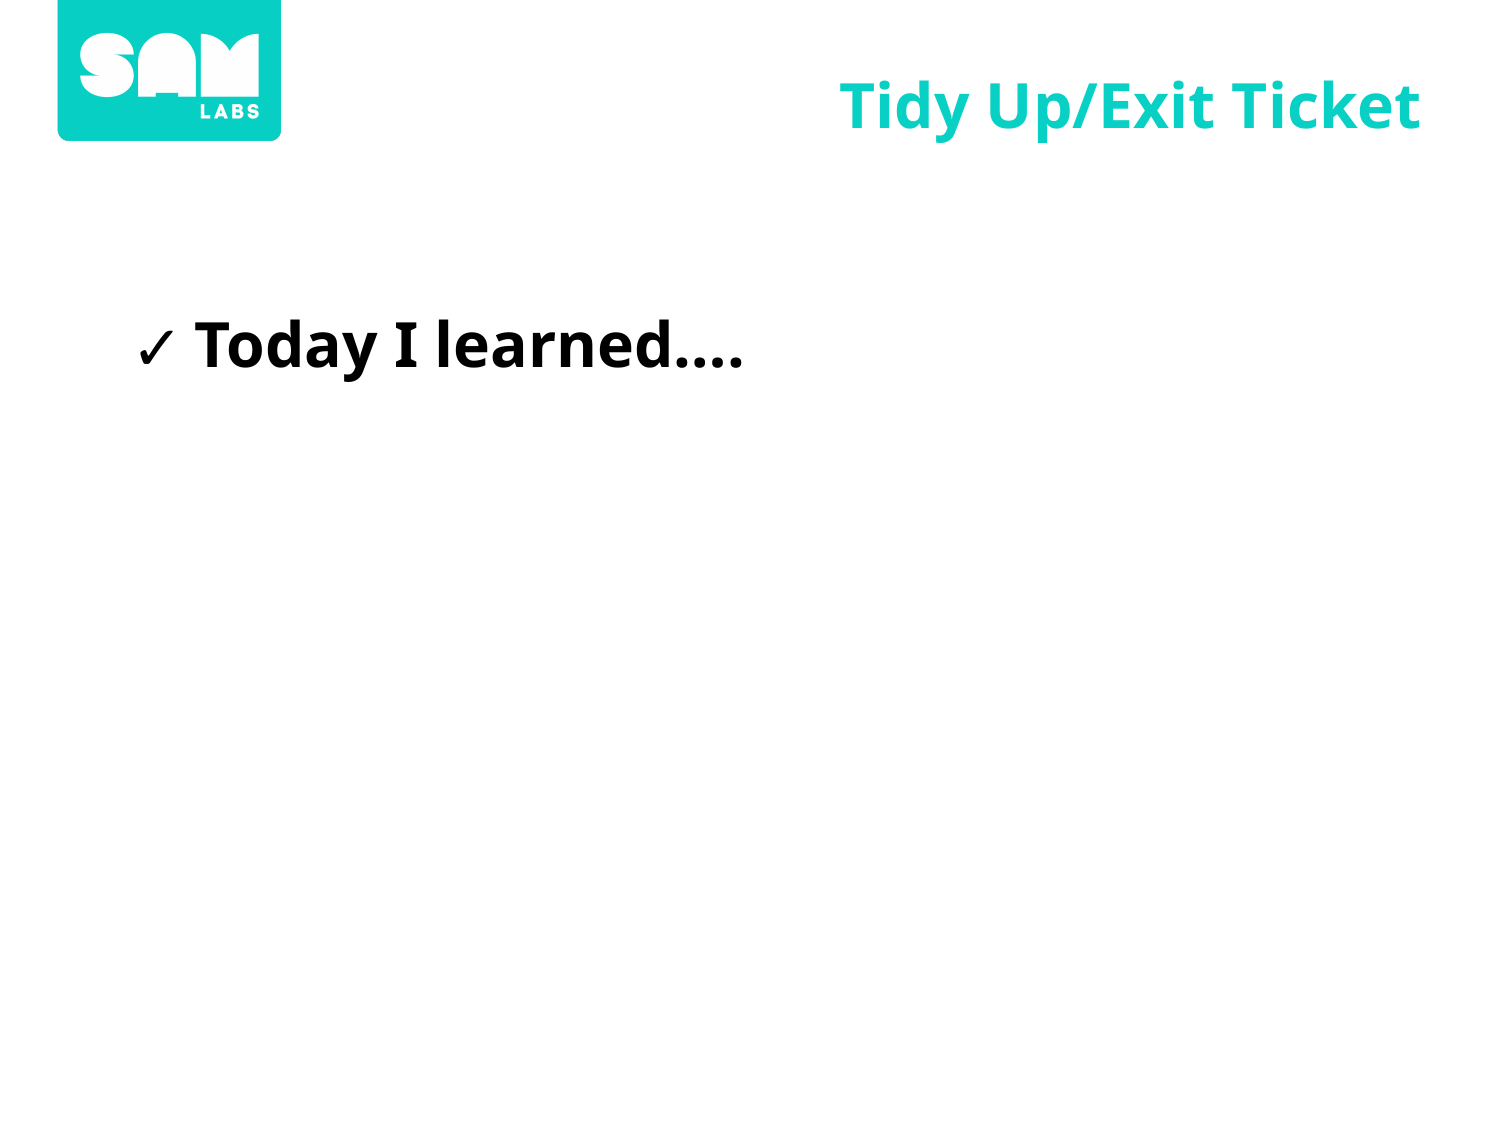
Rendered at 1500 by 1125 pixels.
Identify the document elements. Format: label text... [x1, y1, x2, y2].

text_box Today I learned…. [95, 285, 1444, 499]
text_box Tidy Up/Exit Ticket [286, 39, 1427, 142]
picture [0, 0, 281, 142]
